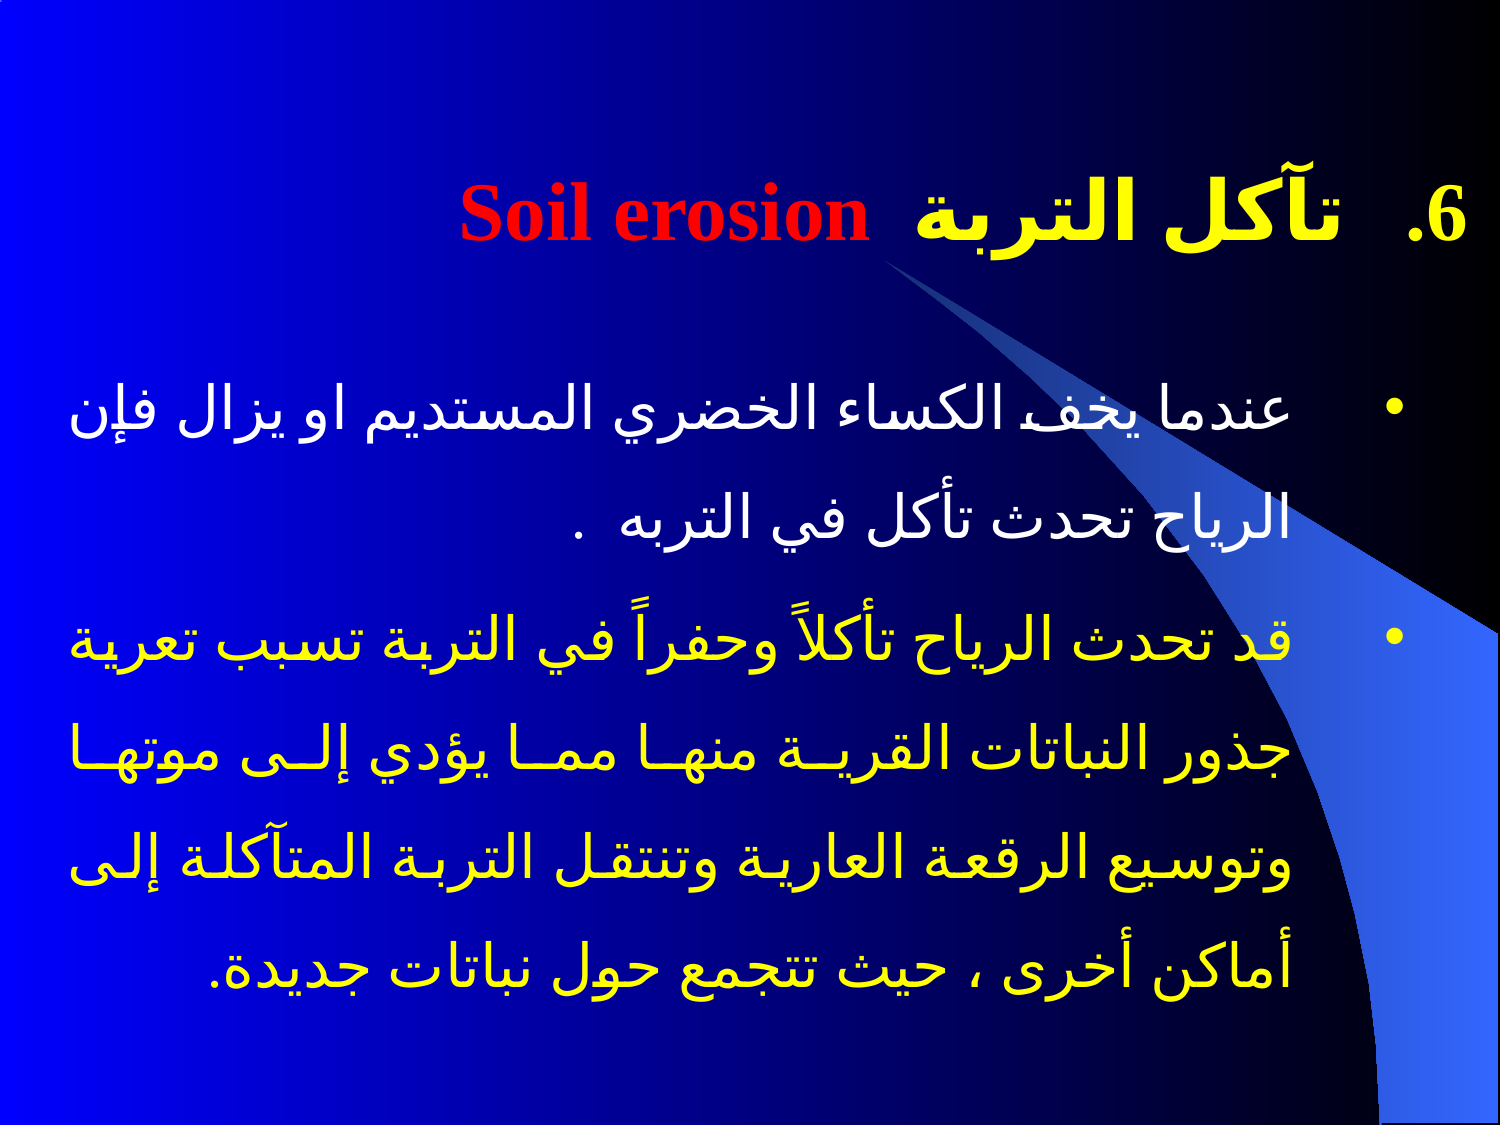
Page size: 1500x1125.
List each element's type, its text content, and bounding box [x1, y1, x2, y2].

list عندما يخف الكساء الخضري المستديم او يزال فإن الرياح تحدث تأكل في التربه . قد تحدث الرياح تأكلاً وحفراً في التربة تسبب تعرية جذور النباتات القرية منها مما يؤدي إلى موتها وتوسيع الرقعة العارية وتنتقل التربة المتآكلة إلى أماكن أخرى ، حيث تتجمع حول نباتات جديدة. [37, 324, 1432, 1063]
text_box تآكل التربة Soil erosion [381, 99, 1483, 265]
